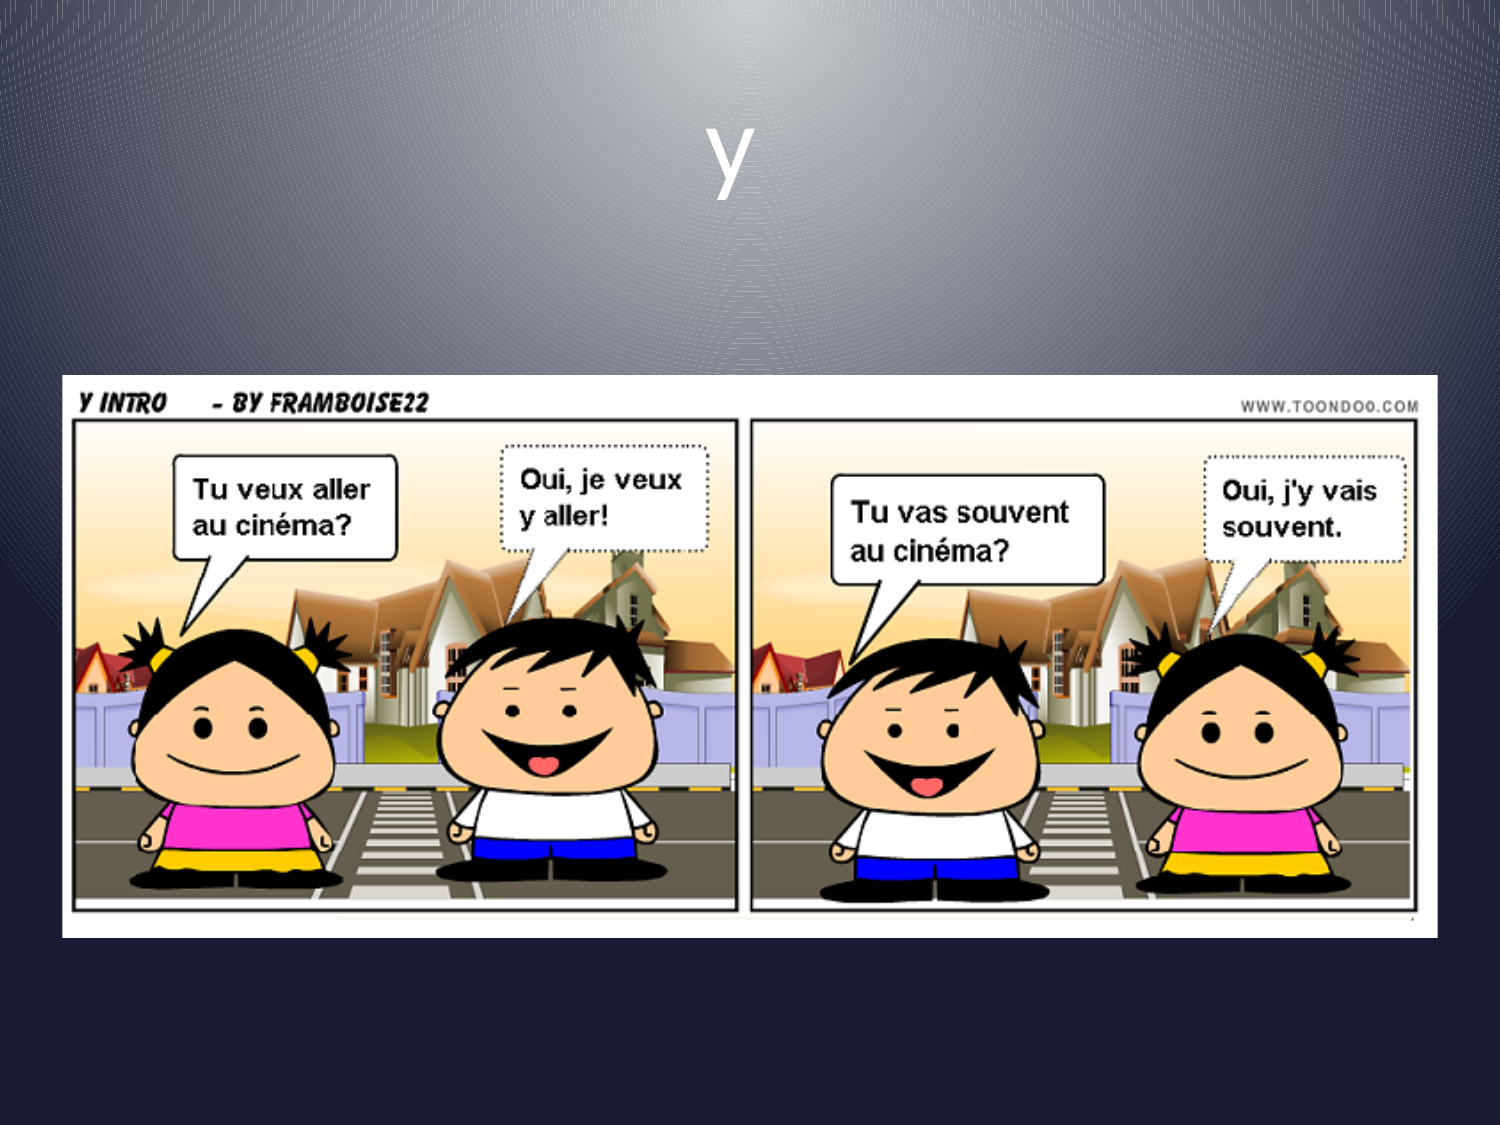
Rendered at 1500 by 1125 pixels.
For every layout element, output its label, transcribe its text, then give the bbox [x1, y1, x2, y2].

picture [62, 374, 1438, 938]
title y [99, 62, 1375, 213]
